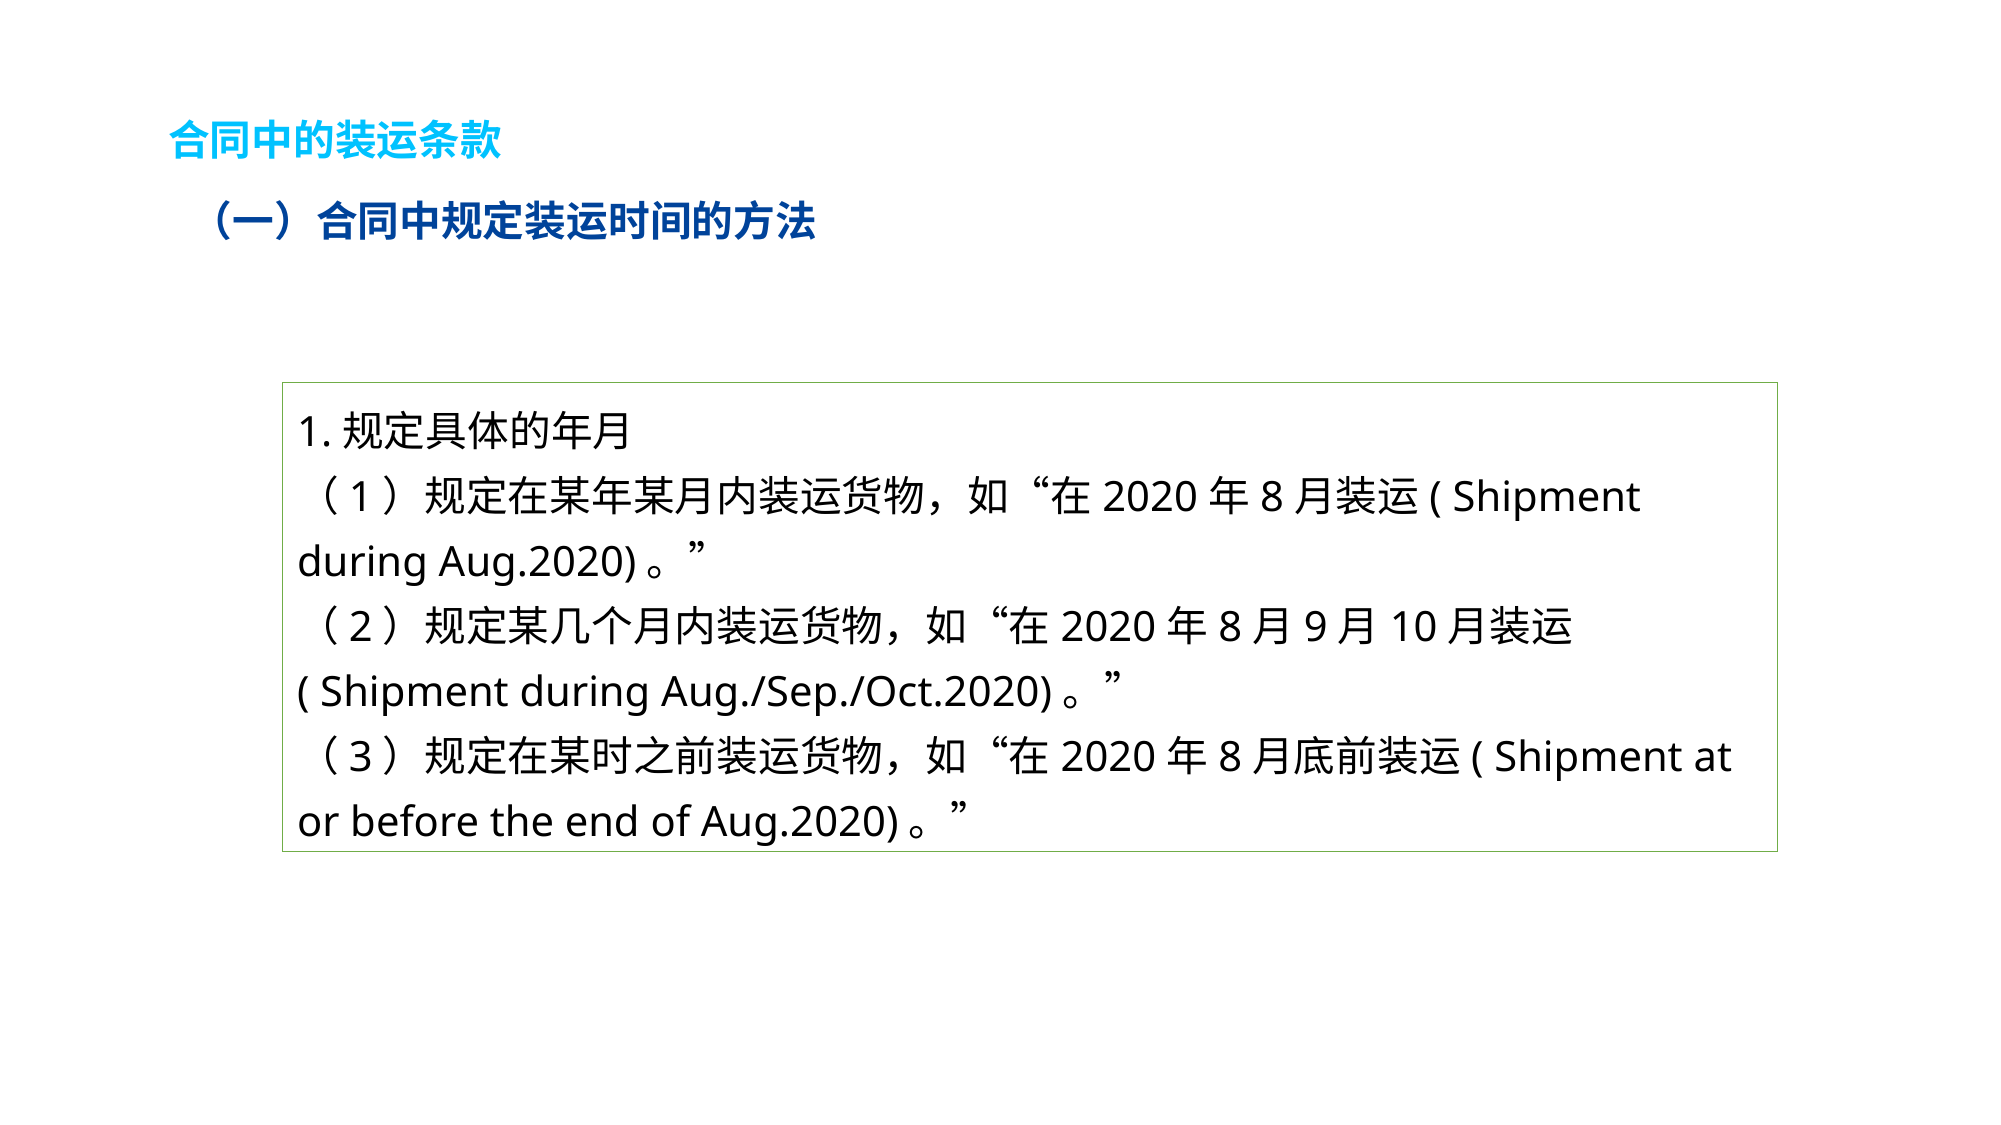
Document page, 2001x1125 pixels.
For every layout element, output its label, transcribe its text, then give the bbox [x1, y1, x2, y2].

text_box 合同中的装运条款 [153, 106, 860, 172]
text_box （一）合同中规定装运时间的方法 [176, 187, 1059, 253]
text_box 1.规定具体的年月 （1）规定在某年某月内装运货物，如“在2020年8月装运( Shipment during Aug.2020)。” （2）规定某几个月内装运货物，如“在2020年8月9月10月装运( Shipment during Aug./Sep./Oct.2020)。” （3）规定在某时之前装运货物，如“在2020年8月底前装运( Shipment at or before the end of Aug.2020)。” [282, 382, 1778, 852]
